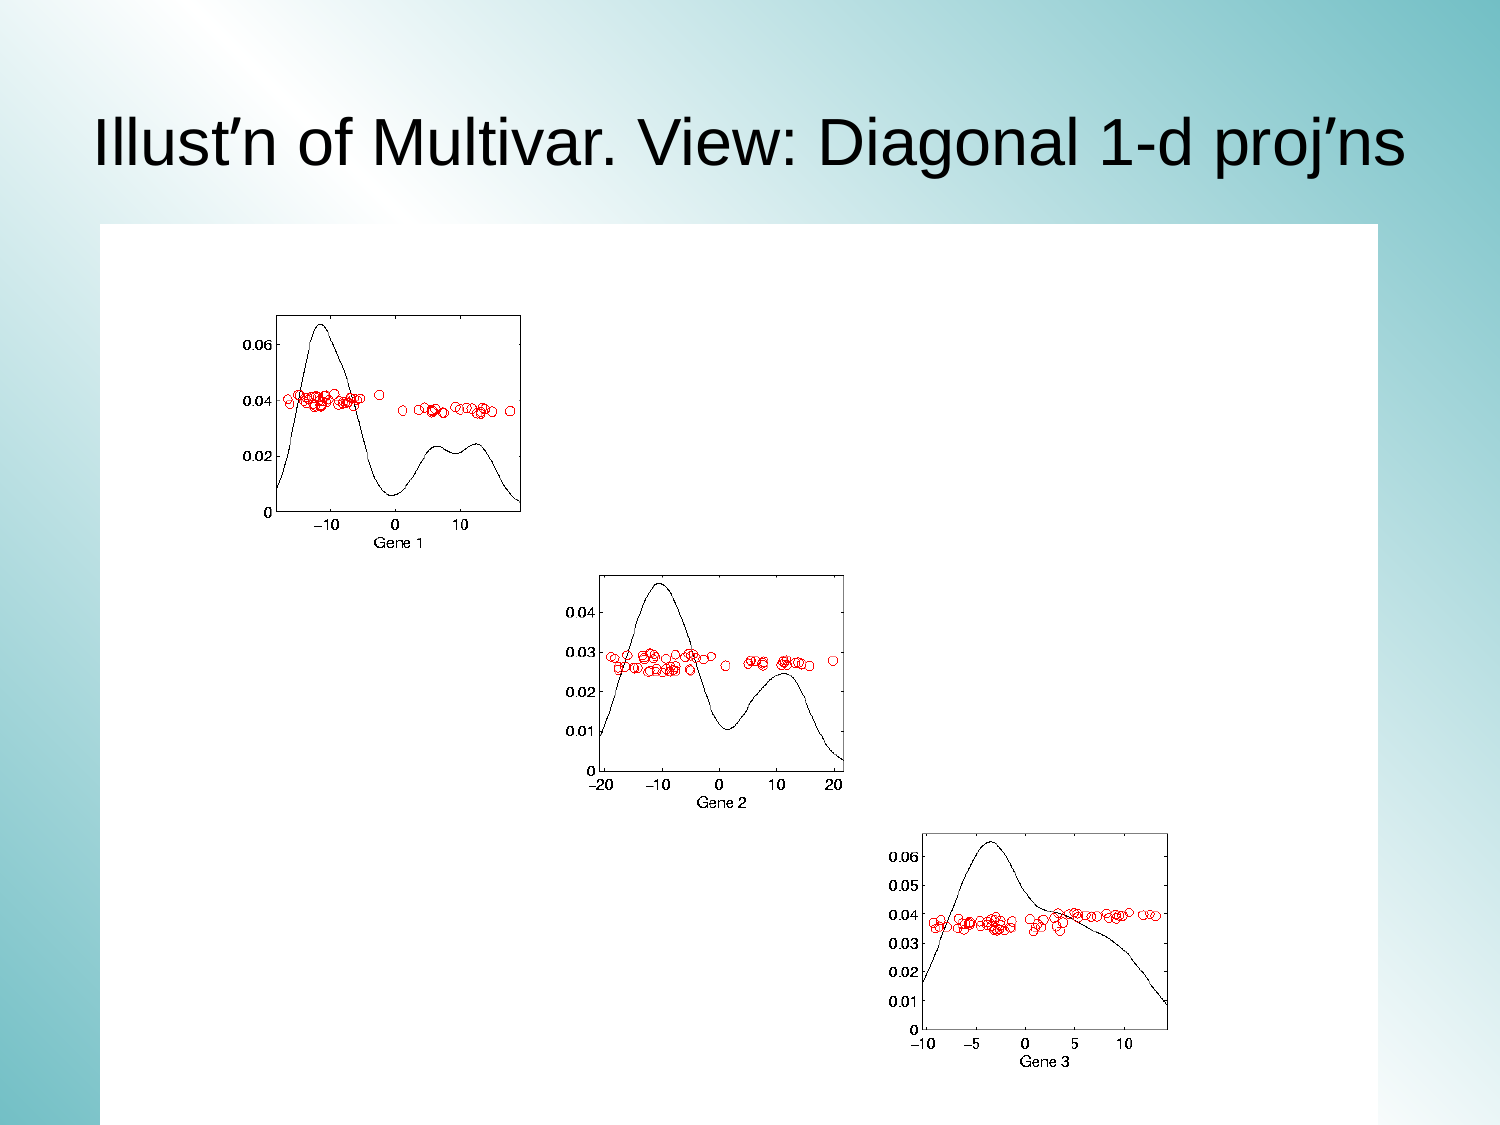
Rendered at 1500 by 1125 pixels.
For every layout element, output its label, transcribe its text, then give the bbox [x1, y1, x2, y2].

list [99, 224, 1378, 1125]
title Illust’n of Multivar. View: Diagonal 1-d proj’ns [75, 45, 1425, 233]
